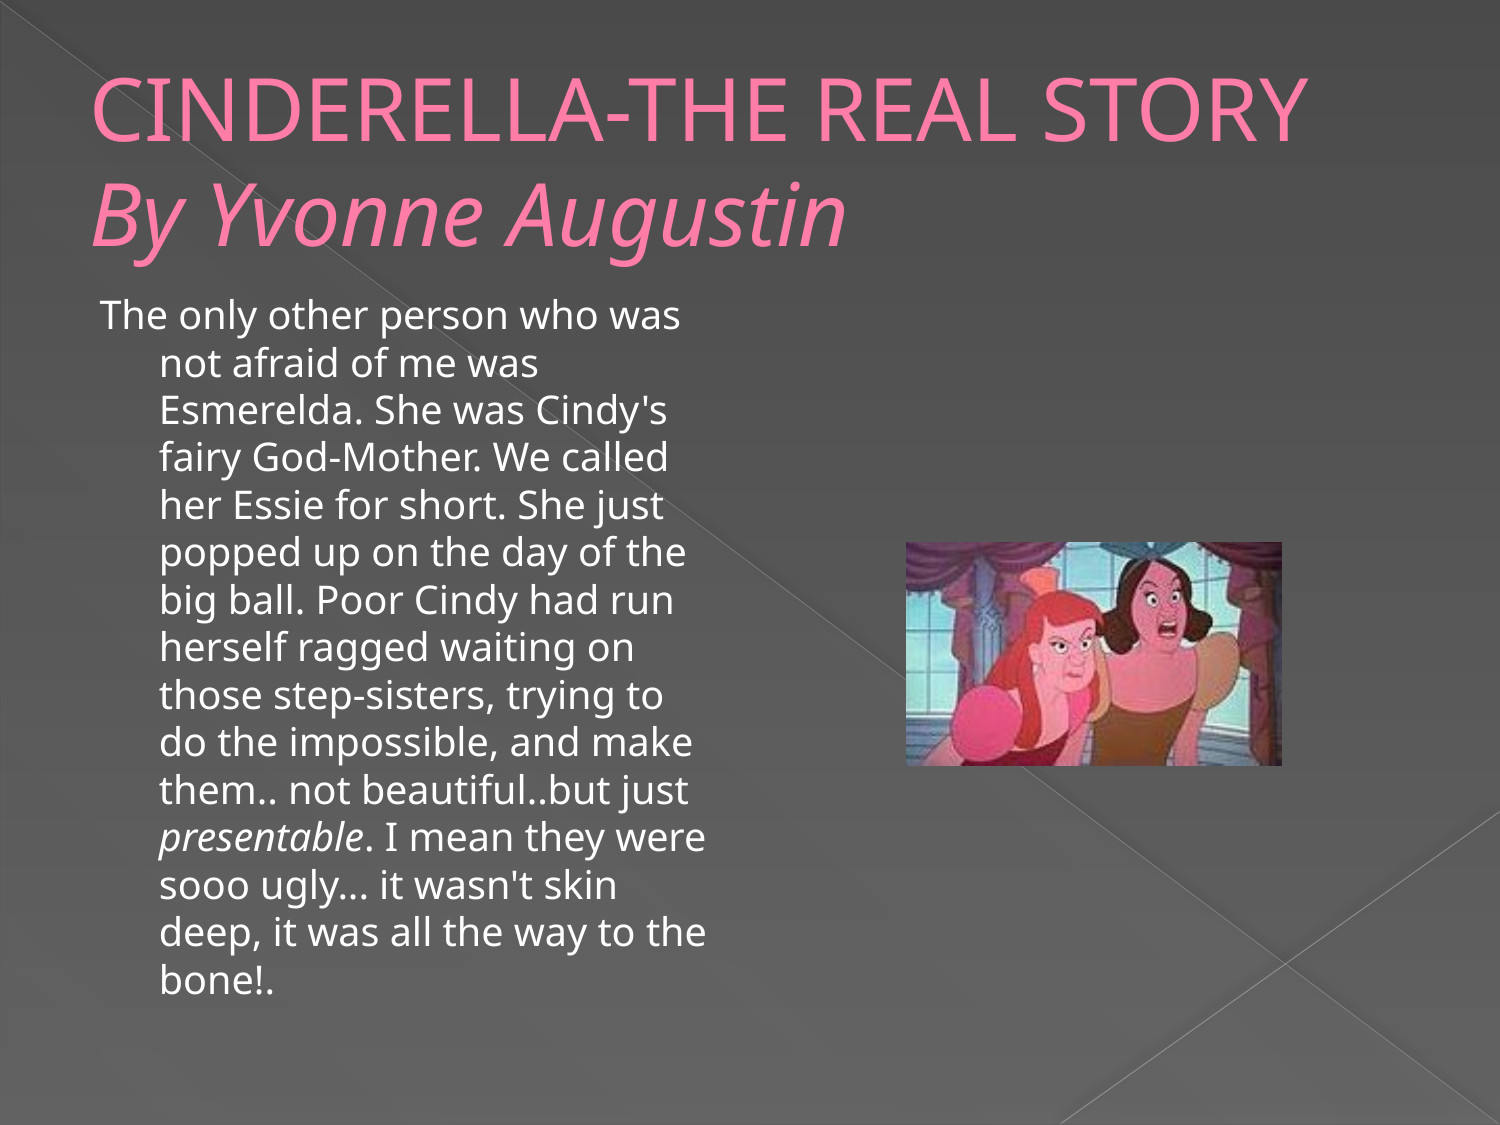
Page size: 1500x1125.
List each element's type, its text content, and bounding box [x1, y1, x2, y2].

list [905, 542, 1282, 766]
title CINDERELLA-THE REAL STORY By Yvonne Augustin [75, 43, 1425, 274]
list The only other person who was not afraid of me was Esmerelda. She was Cindy's fairy God-Mother. We called her Essie for short. She just popped up on the day of the big ball. Poor Cindy had run herself ragged waiting on those step-sisters, trying to do the impossible, and make them.. not beautiful..but just presentable. I mean they were sooo ugly... it wasn't skin deep, it was all the way to the bone!. [75, 282, 738, 1025]
